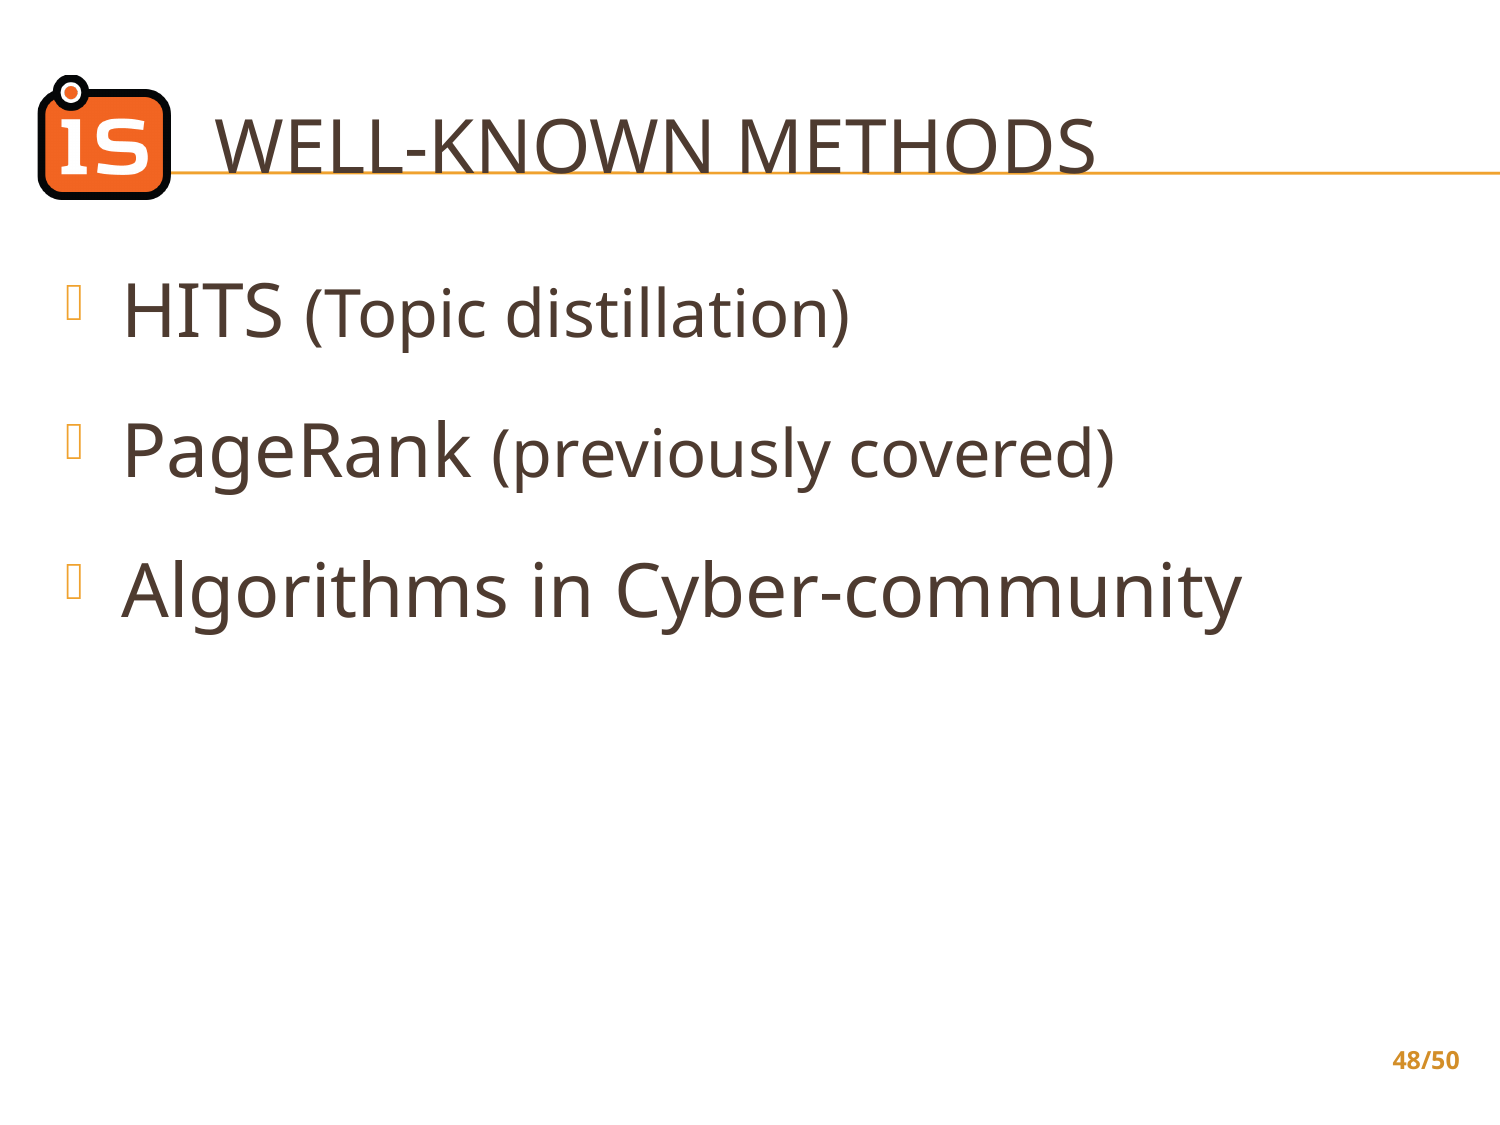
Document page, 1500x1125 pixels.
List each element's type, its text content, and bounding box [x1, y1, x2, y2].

slide_number 48/50 [1350, 1037, 1475, 1079]
list HITS (Topic distillation) PageRank (previously covered) Algorithms in Cyber-community [49, 254, 1476, 998]
title Well-known Methods [200, 75, 1475, 213]
picture [37, 75, 171, 200]
